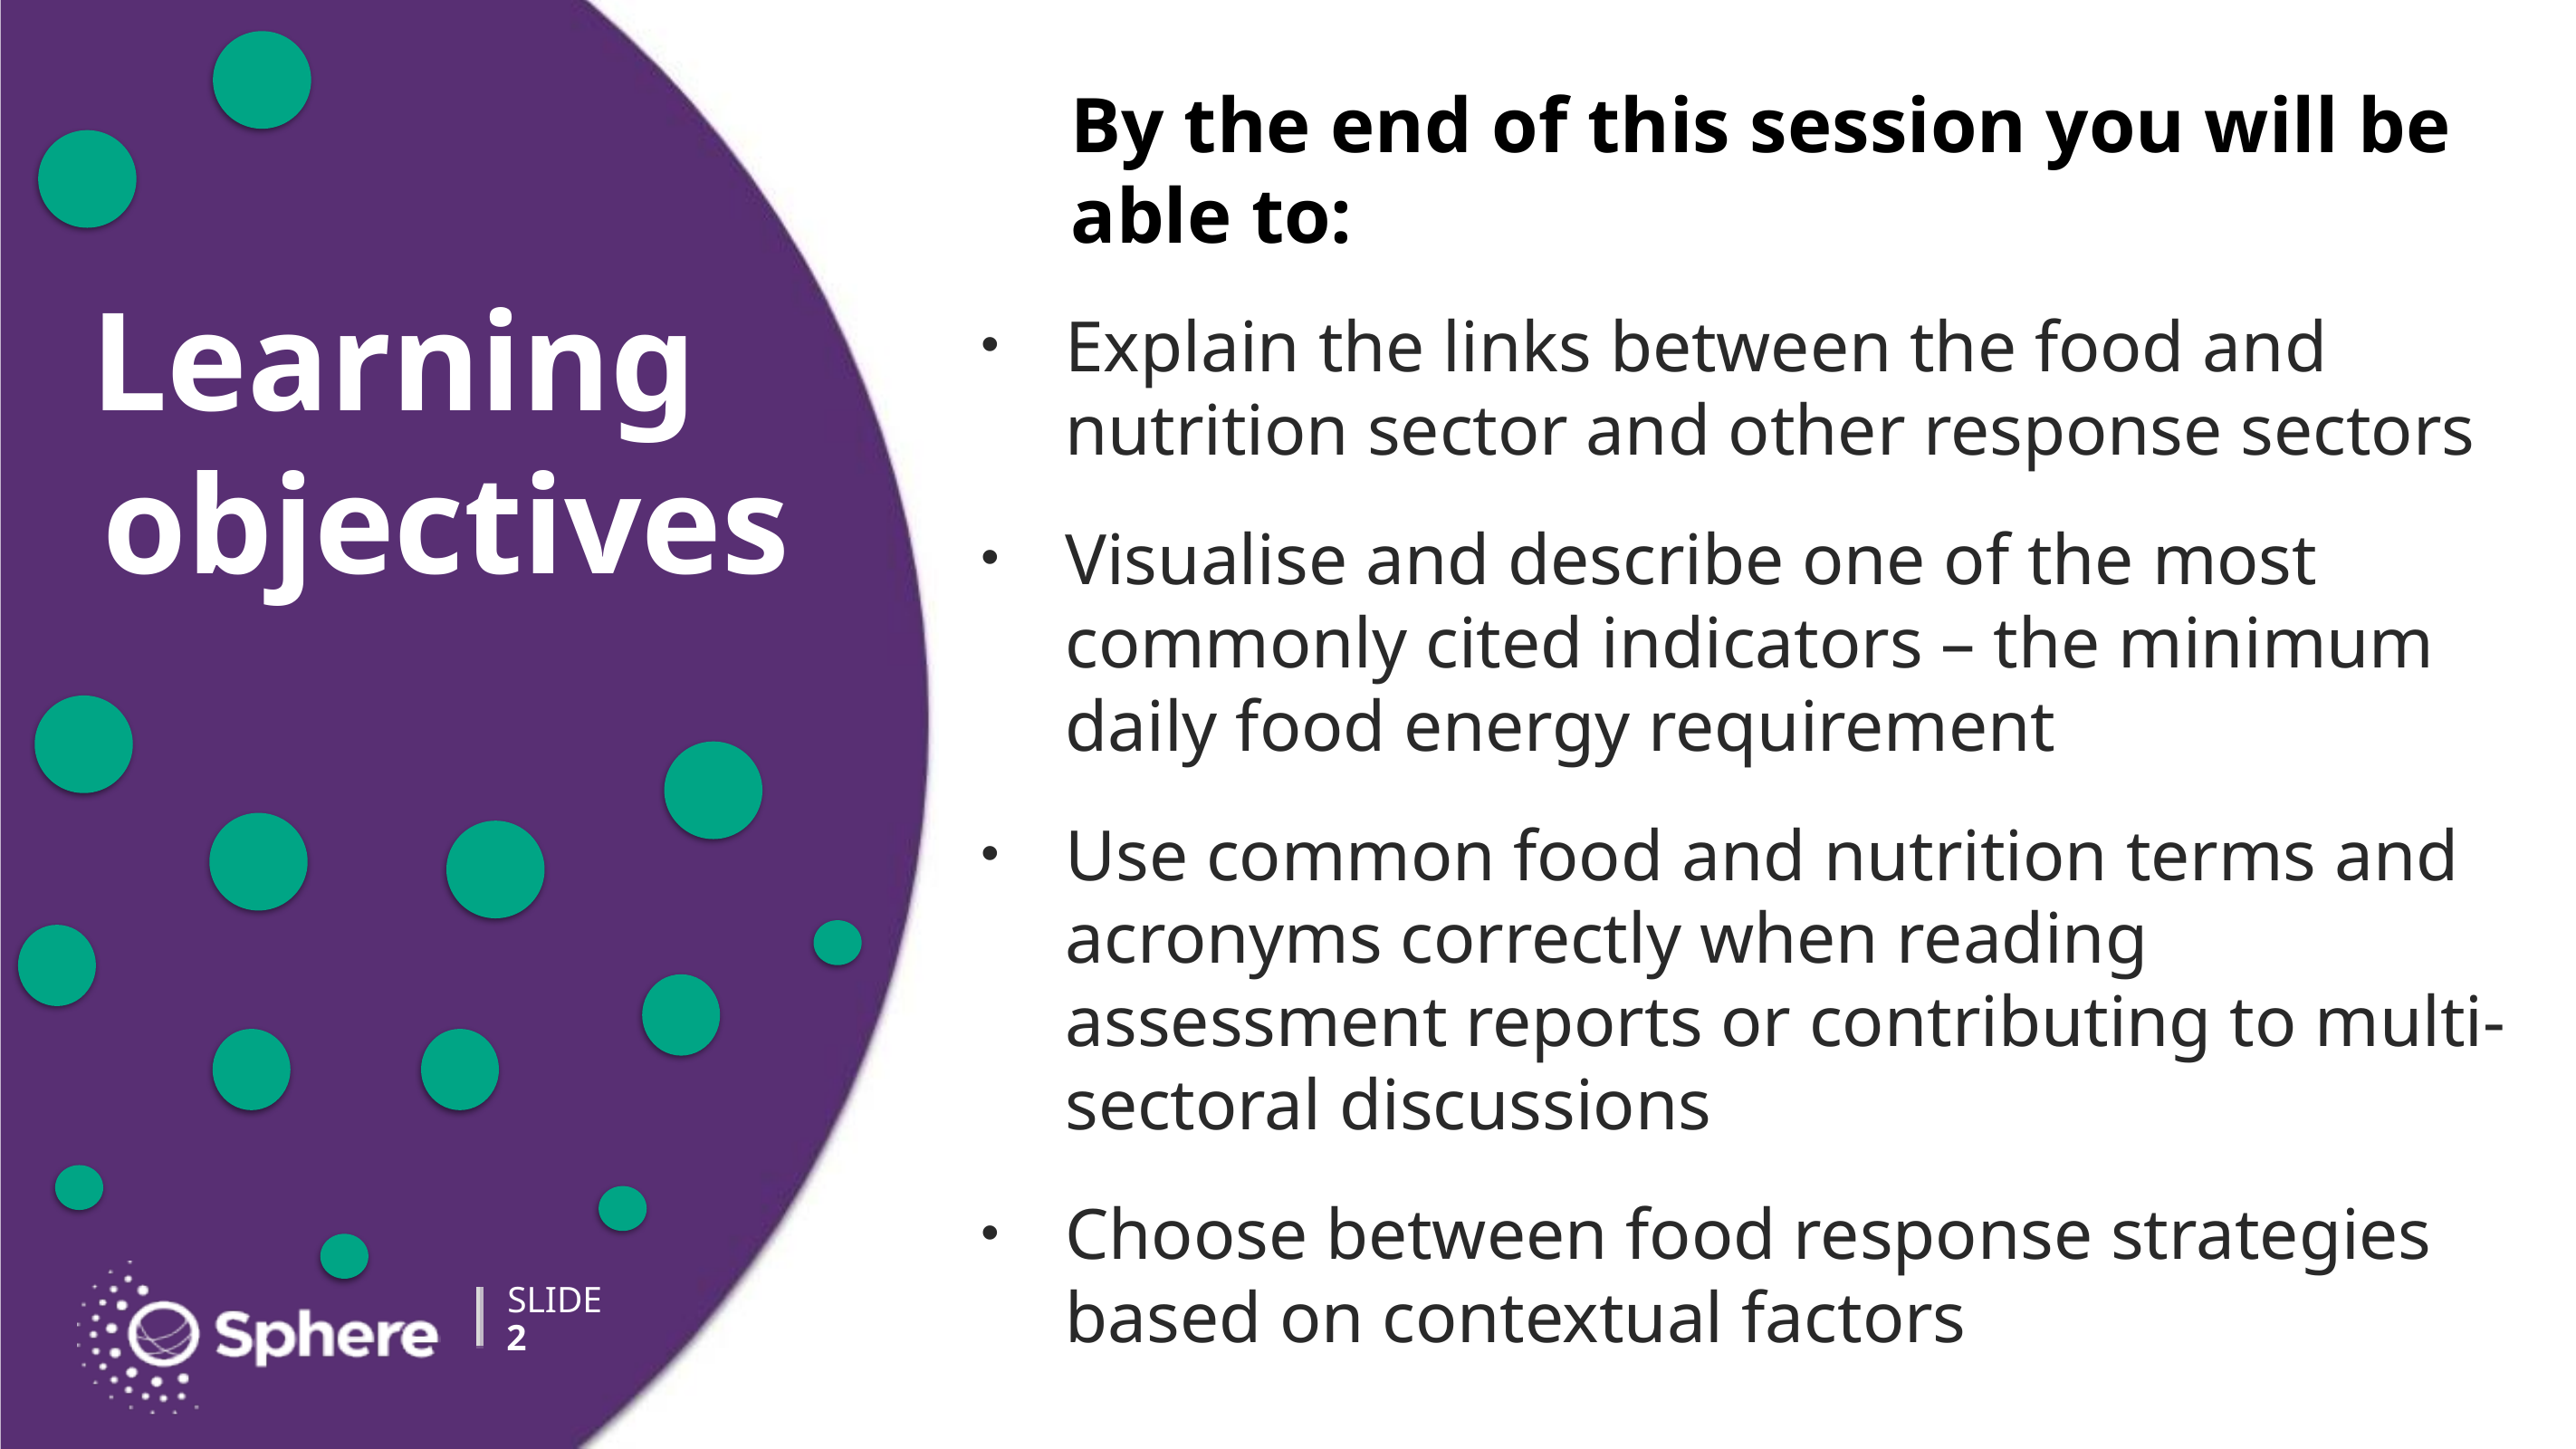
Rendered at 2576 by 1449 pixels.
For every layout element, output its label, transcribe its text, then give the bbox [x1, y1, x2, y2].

list Explain the links between the food and nutrition sector and other response sectors Visualise and describe one of the most commonly cited indicators – the minimum daily food energy requirement Use common food and nutrition terms and acronyms correctly when reading assessment reports or contributing to multi-sectoral discussions Choose between food response strategies based on contextual factors [972, 293, 2515, 1380]
picture [0, 0, 939, 1449]
slide_number 2 [498, 1308, 560, 1367]
title By the end of this session you will be able to: [1062, 69, 2515, 238]
